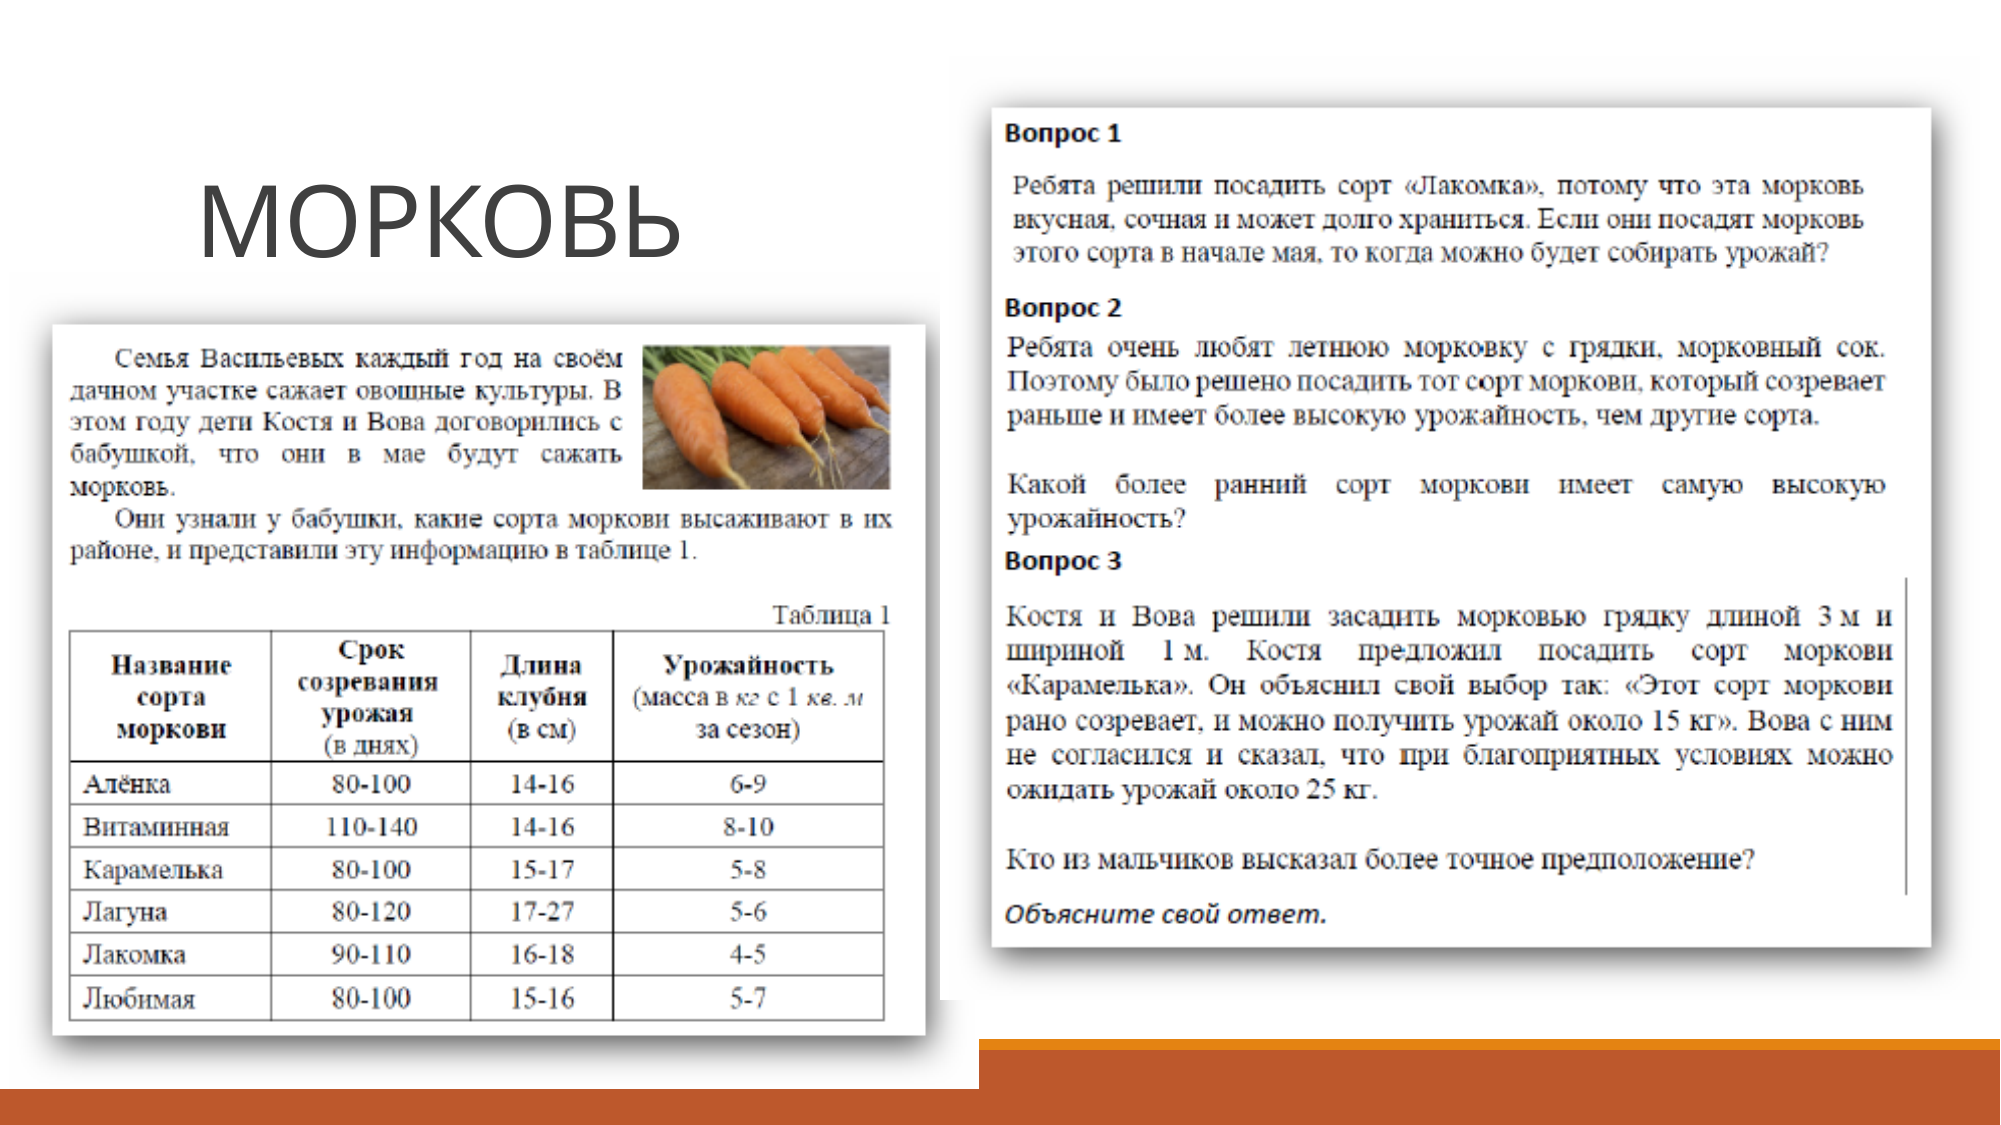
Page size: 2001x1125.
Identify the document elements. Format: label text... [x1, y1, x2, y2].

title МОРКОВЬ [180, 47, 1830, 268]
picture [0, 56, 1984, 1089]
